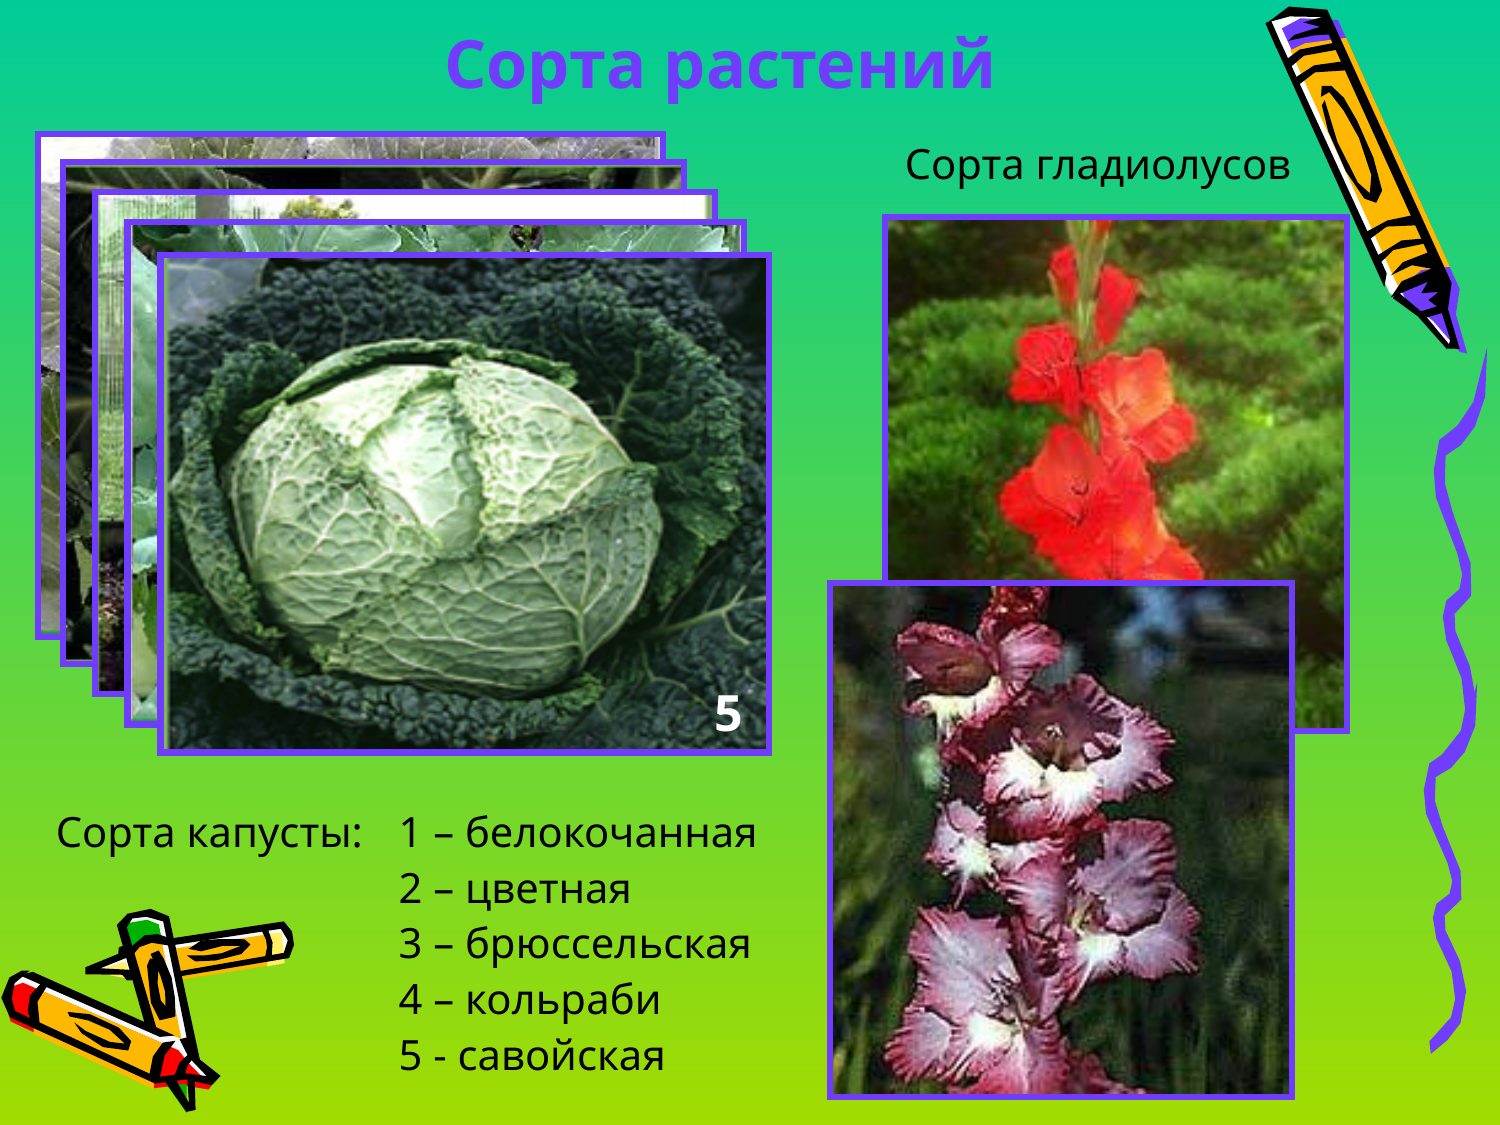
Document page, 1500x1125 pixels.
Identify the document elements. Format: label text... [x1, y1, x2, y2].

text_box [66, 164, 681, 662]
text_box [40, 136, 661, 634]
text_box Сорта растений [218, 13, 1223, 109]
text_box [163, 257, 767, 750]
picture [832, 220, 1345, 1095]
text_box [130, 224, 742, 722]
text_box 1 – белокочанная 2 – цветная 3 – брюссельская 4 – кольраби 5 - савойская [383, 811, 798, 1085]
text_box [97, 194, 713, 692]
text_box Сорта гладиолусов [890, 130, 1328, 196]
text_box Сорта капусты: [41, 798, 384, 864]
